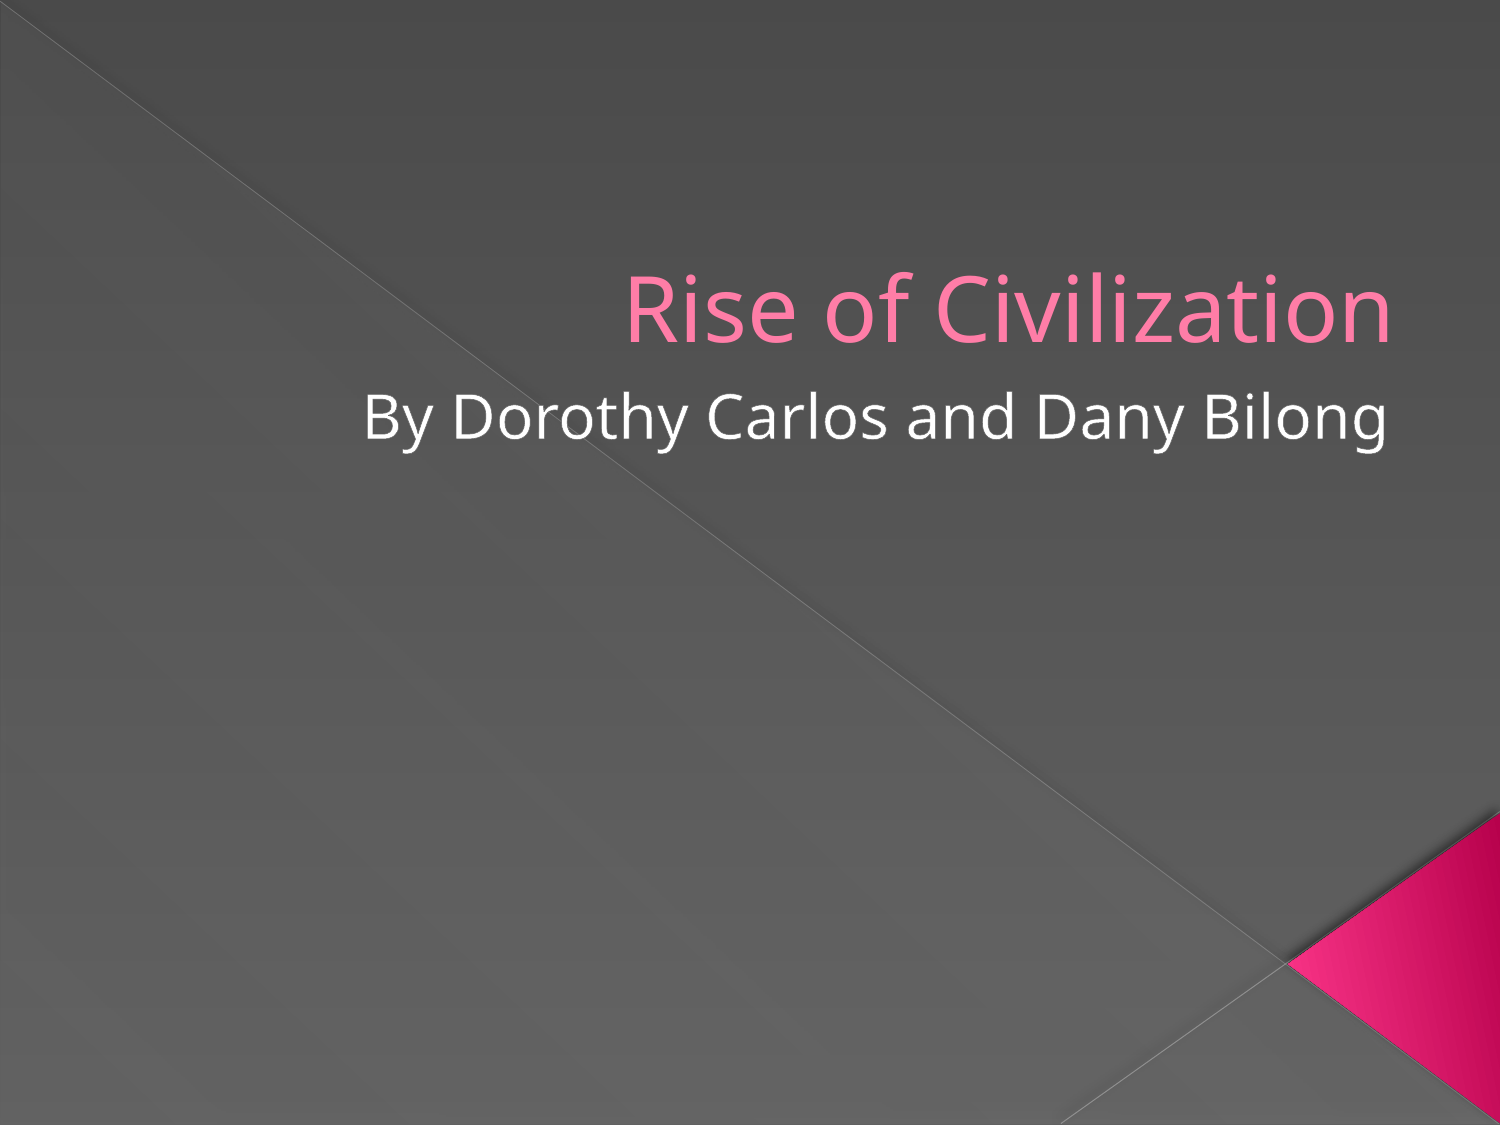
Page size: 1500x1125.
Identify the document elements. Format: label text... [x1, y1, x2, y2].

title Rise of Civilization [88, 127, 1412, 369]
subtitle By Dorothy Carlos and Dany Bilong [88, 369, 1412, 657]
